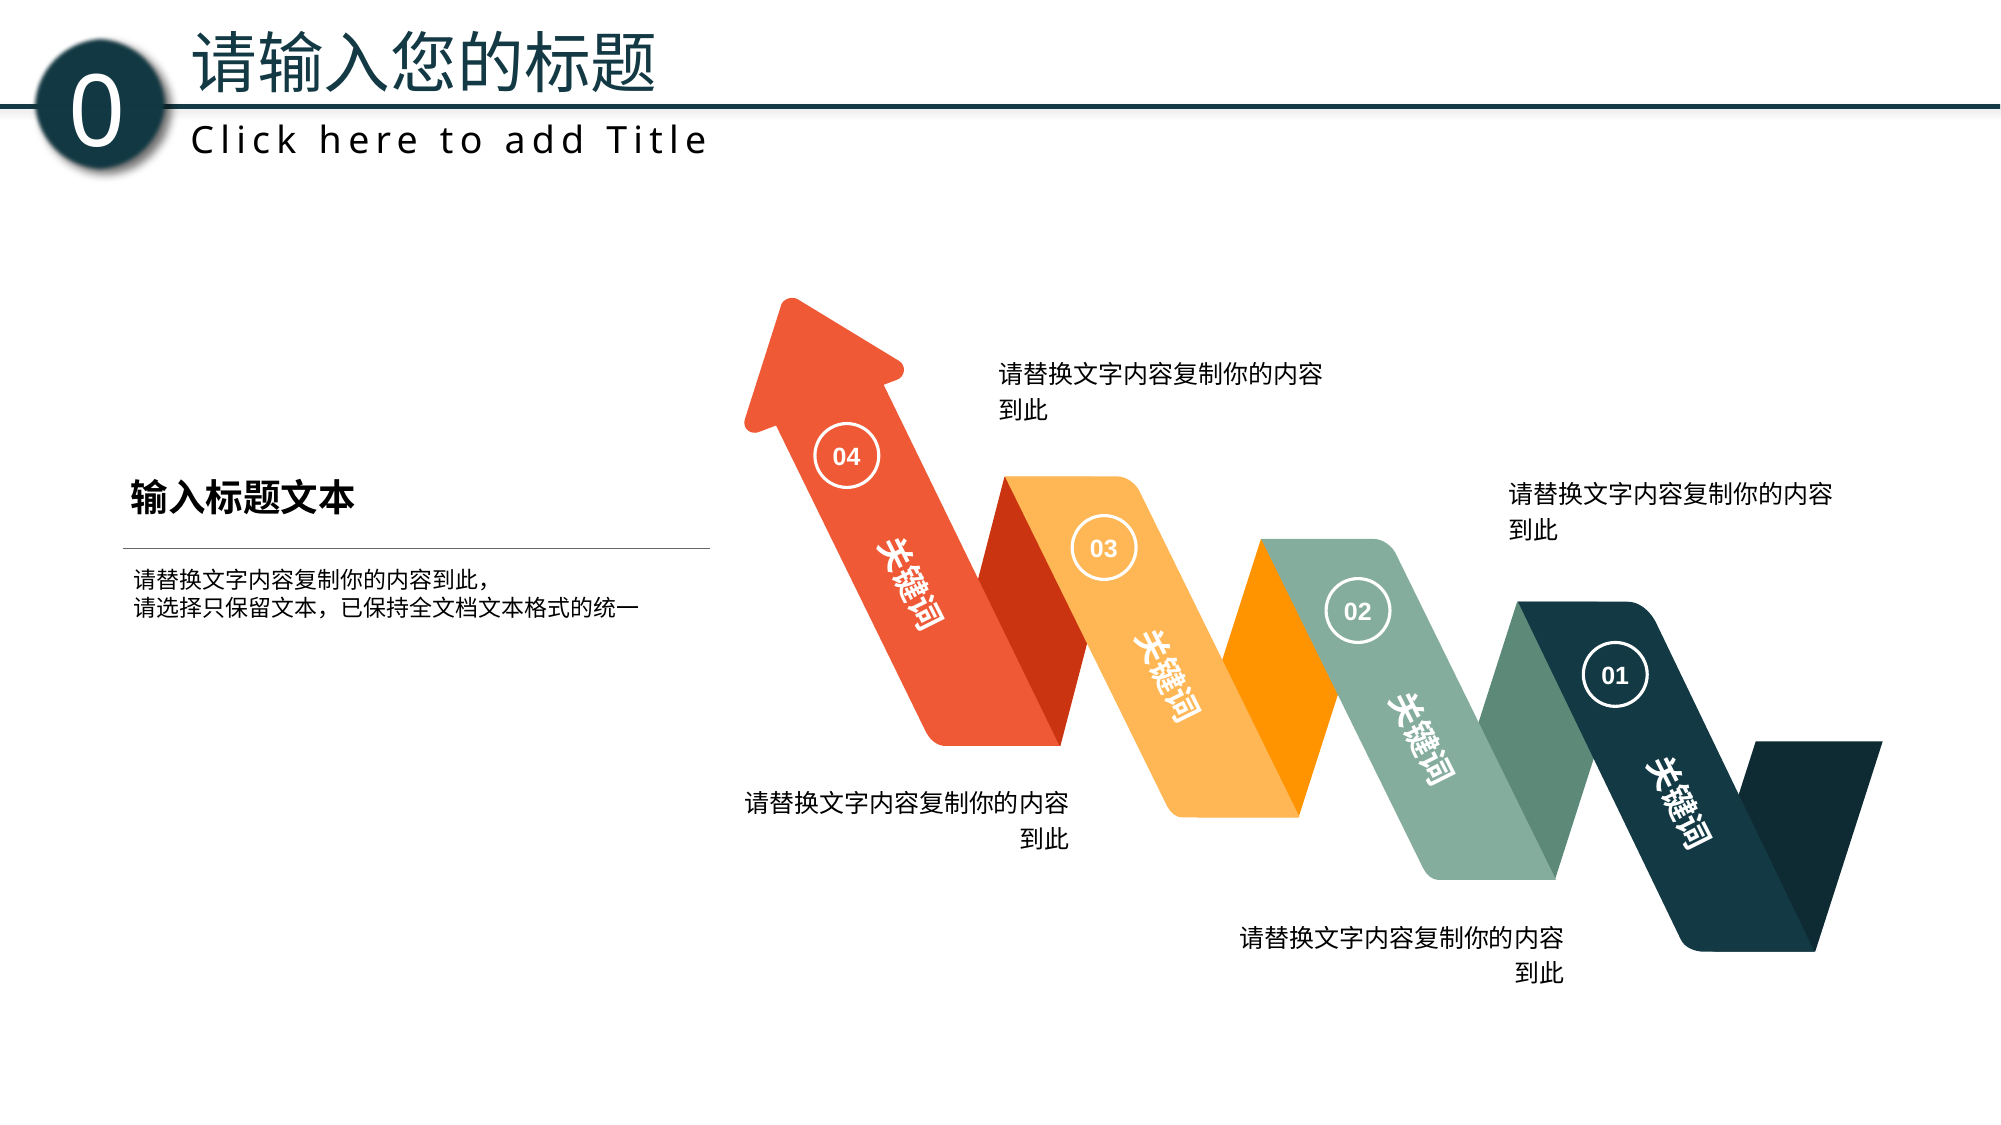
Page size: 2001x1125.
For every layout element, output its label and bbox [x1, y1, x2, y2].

text_box [118, 458, 887, 681]
text_box [723, 295, 1883, 997]
